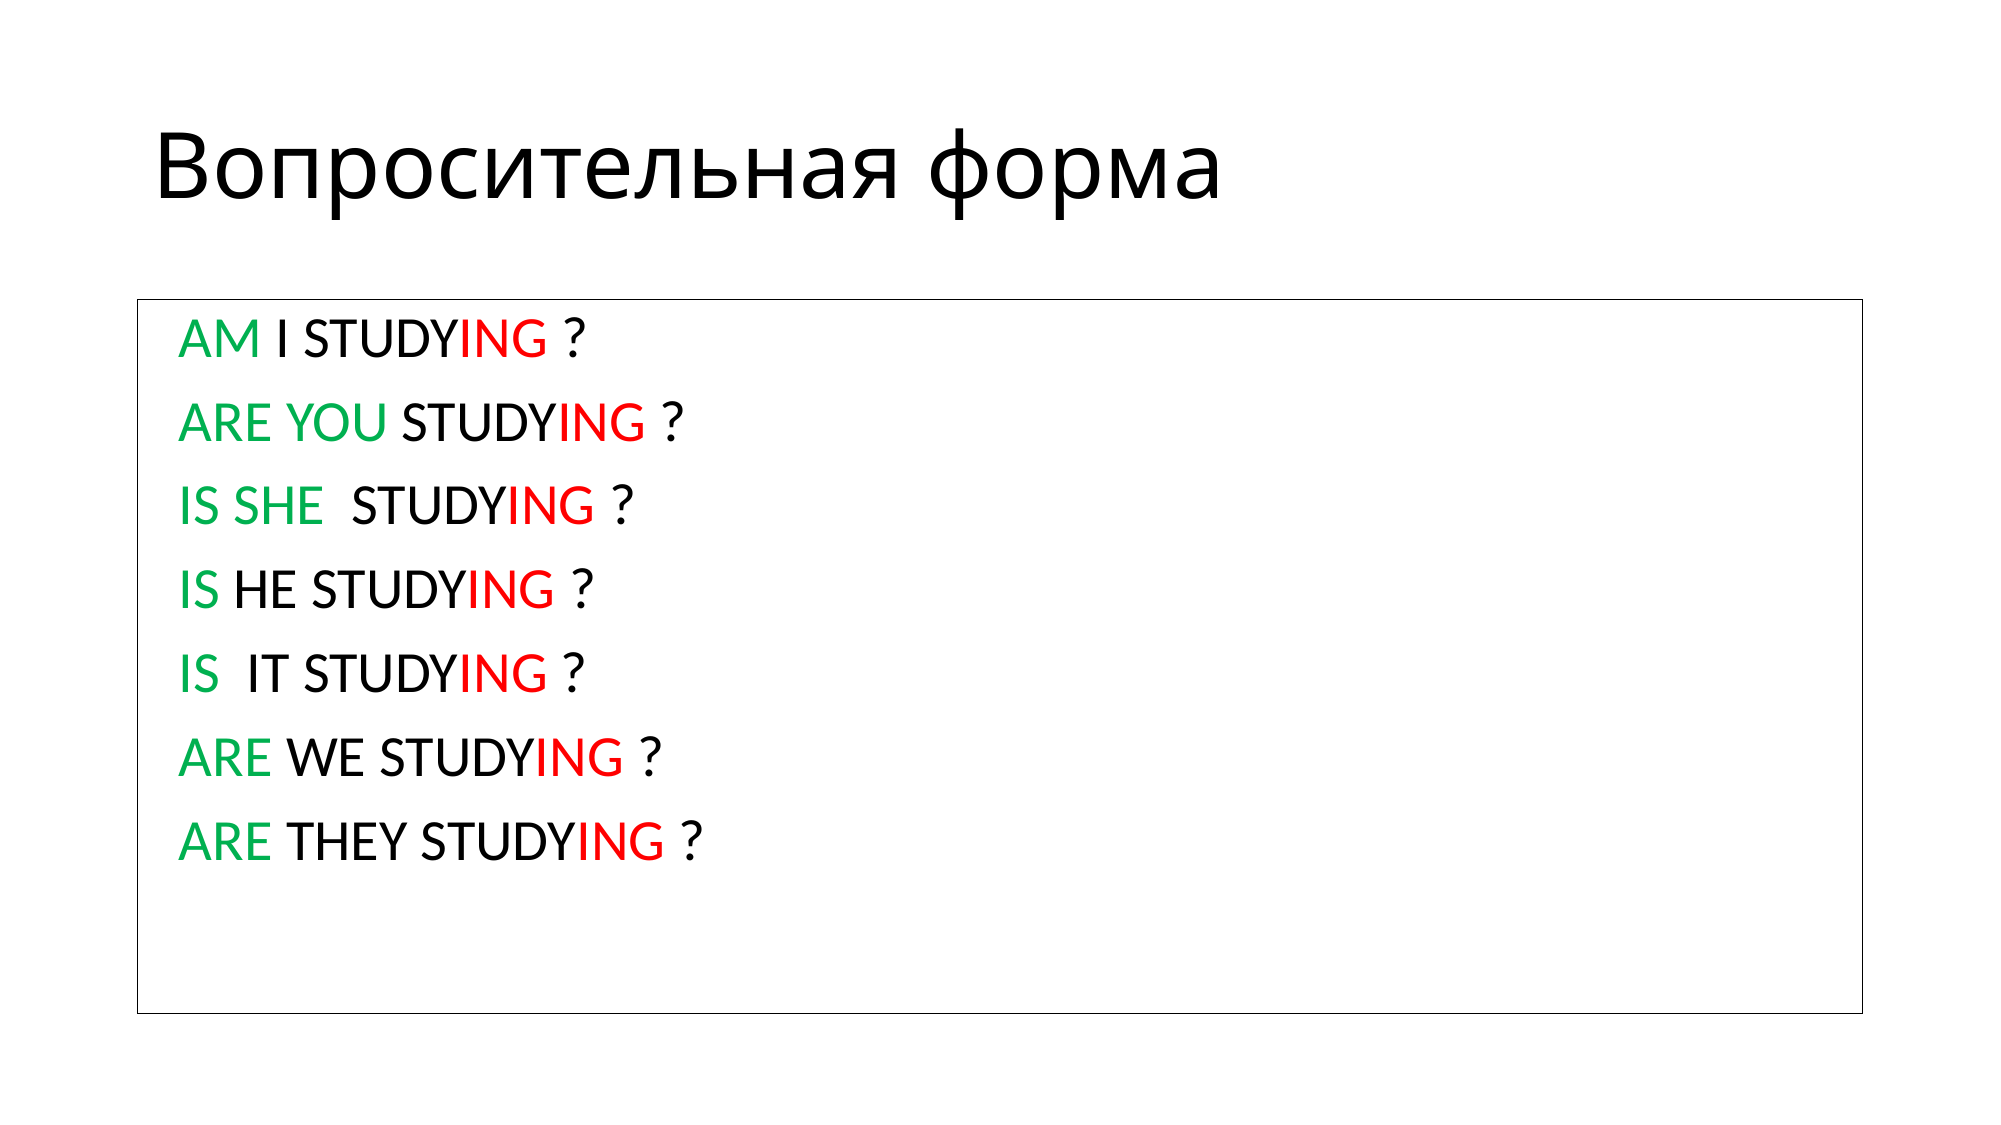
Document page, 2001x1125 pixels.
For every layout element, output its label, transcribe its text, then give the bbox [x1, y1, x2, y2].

title Вопросительная форма [137, 59, 1863, 278]
list AM I STUDYING ? ARE YOU STUDYING ? IS SHE STUDYING ? IS HE STUDYING ? IS IT STUDYING ? ARE WE STUDYING ? ARE THEY STUDYING ? [137, 299, 1863, 1014]
